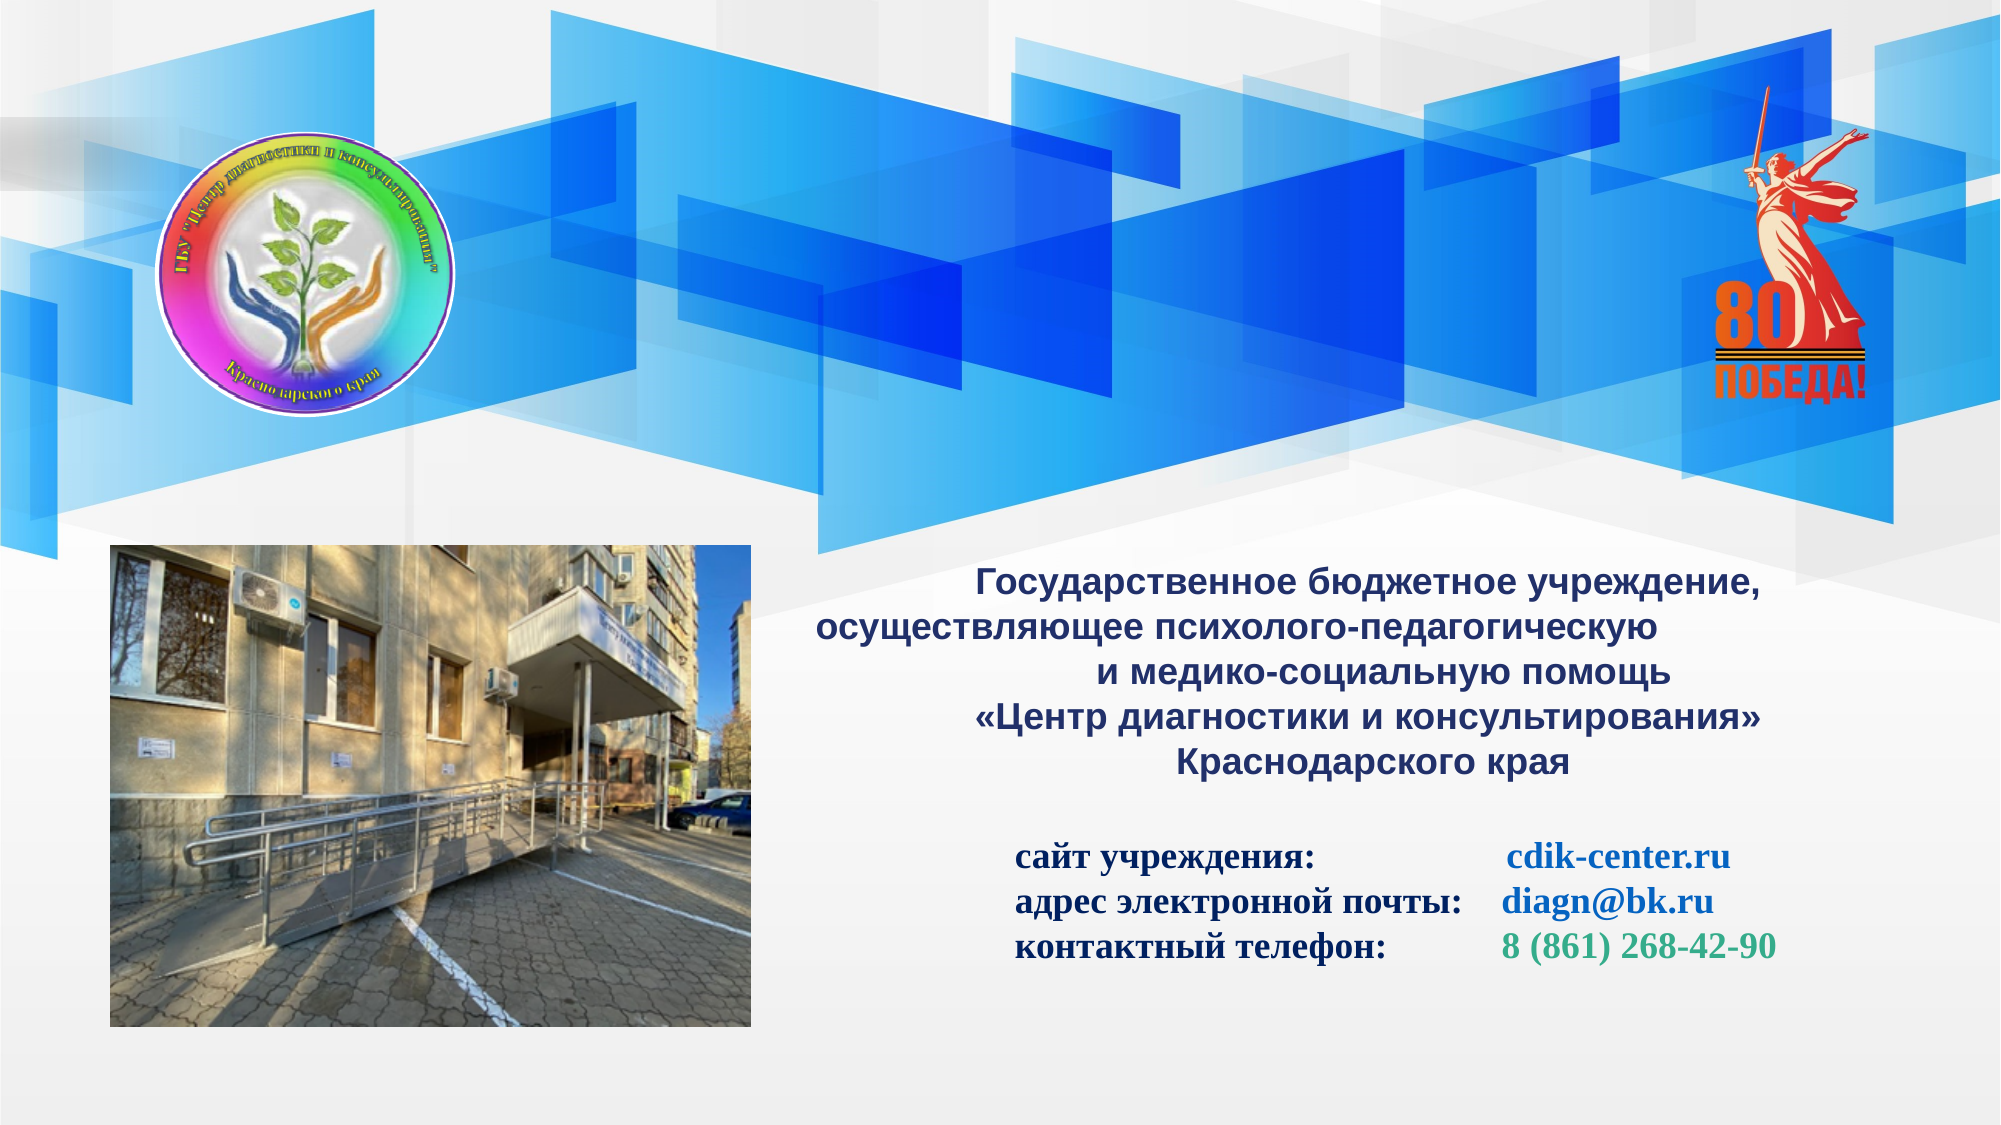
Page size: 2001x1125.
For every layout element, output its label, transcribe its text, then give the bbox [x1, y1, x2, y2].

picture [0, 0, 2001, 1125]
list сайт учреждения: cdik-center.ru адрес электронной почты: diagn@bk.ru контактный телефон: 8 (861) 268-42-90 [999, 823, 1841, 1027]
text_box Государственное бюджетное учреждение, осуществляющее психолого-педагогическую и медико-социальную помощь «Центр диагностики и консультирования» Краснодарского края [789, 549, 1958, 790]
